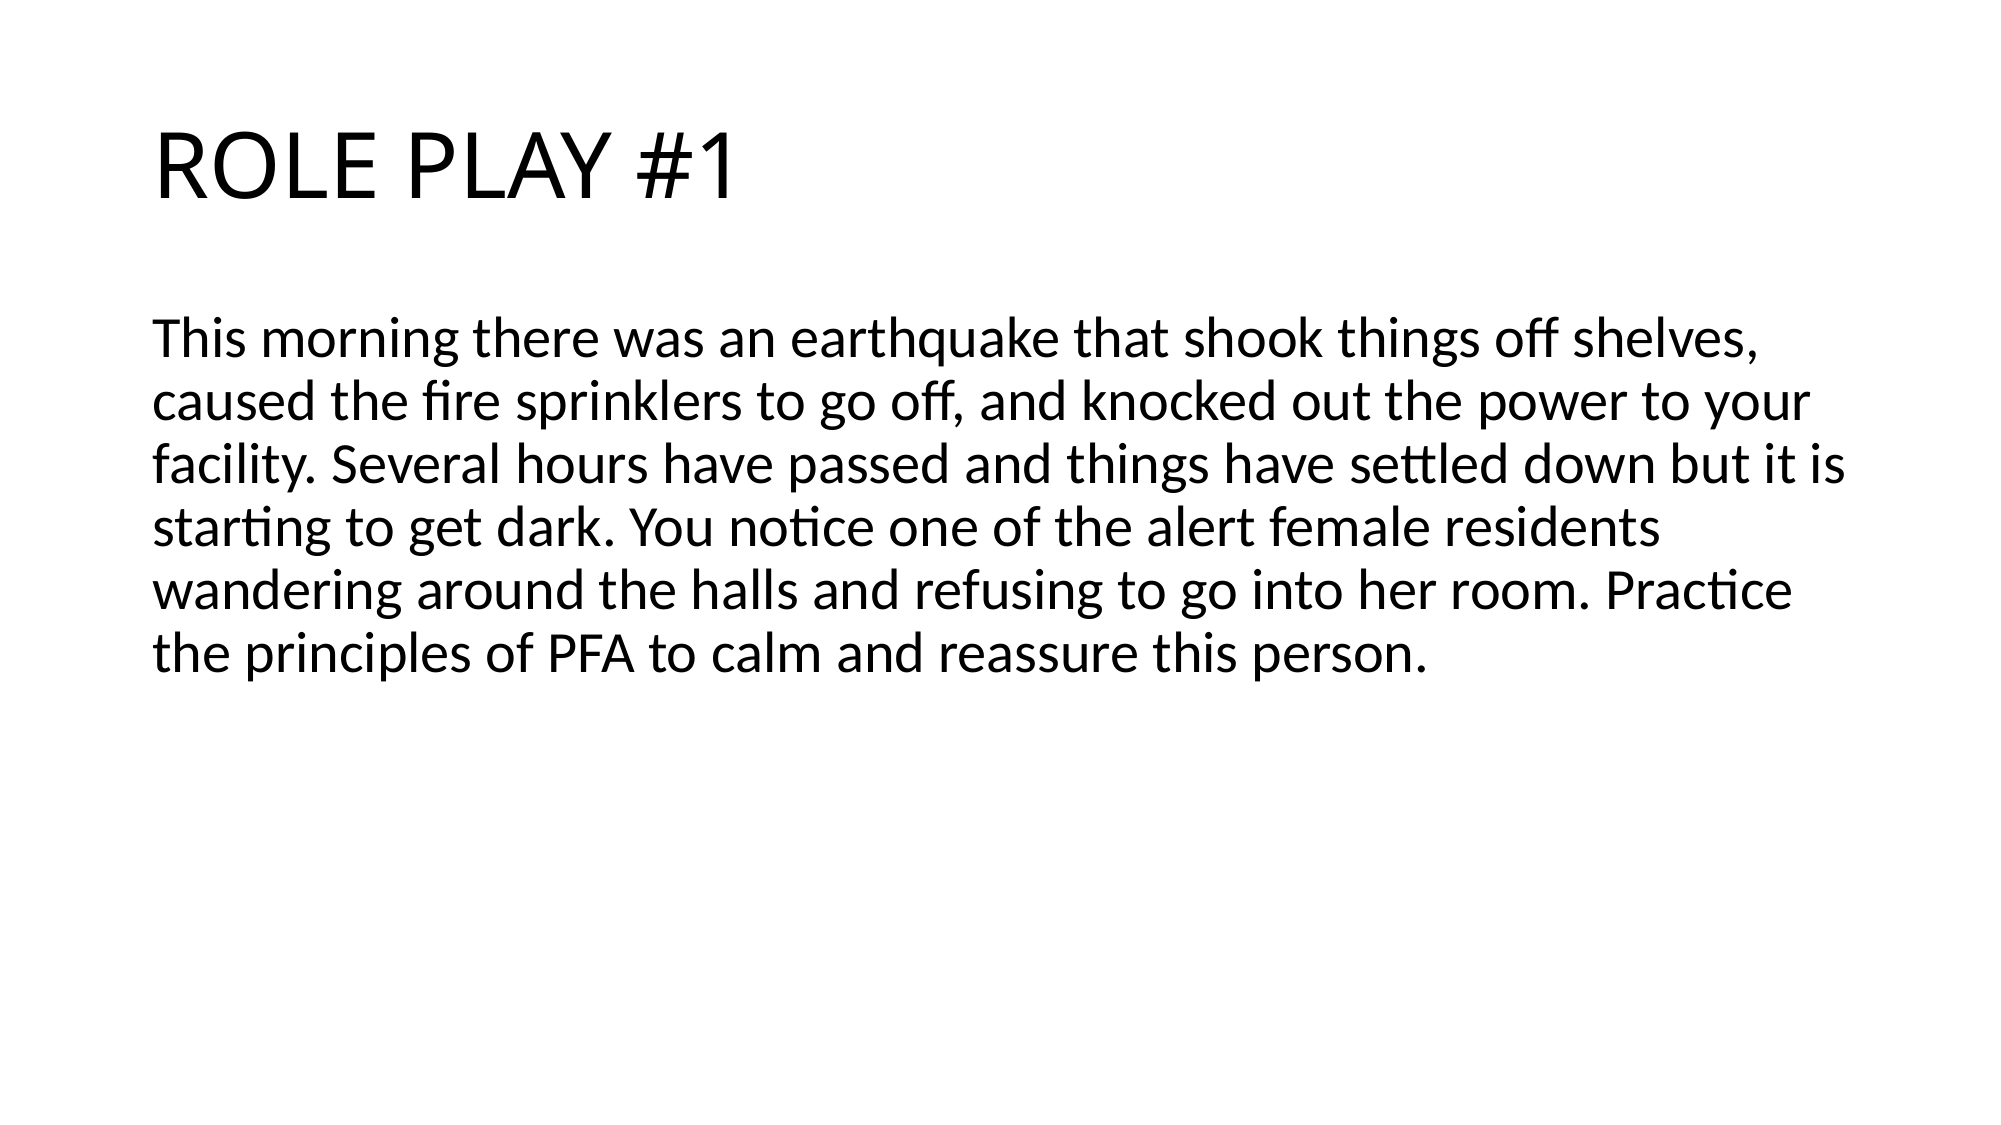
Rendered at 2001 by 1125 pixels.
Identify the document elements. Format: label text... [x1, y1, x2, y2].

title ROLE PLAY #1 [137, 59, 1863, 278]
list This morning there was an earthquake that shook things off shelves, caused the fire sprinklers to go off, and knocked out the power to your facility. Several hours have passed and things have settled down but it is starting to get dark. You notice one of the alert female residents wandering around the halls and refusing to go into her room. Practice the principles of PFA to calm and reassure this person. [137, 299, 1863, 1014]
